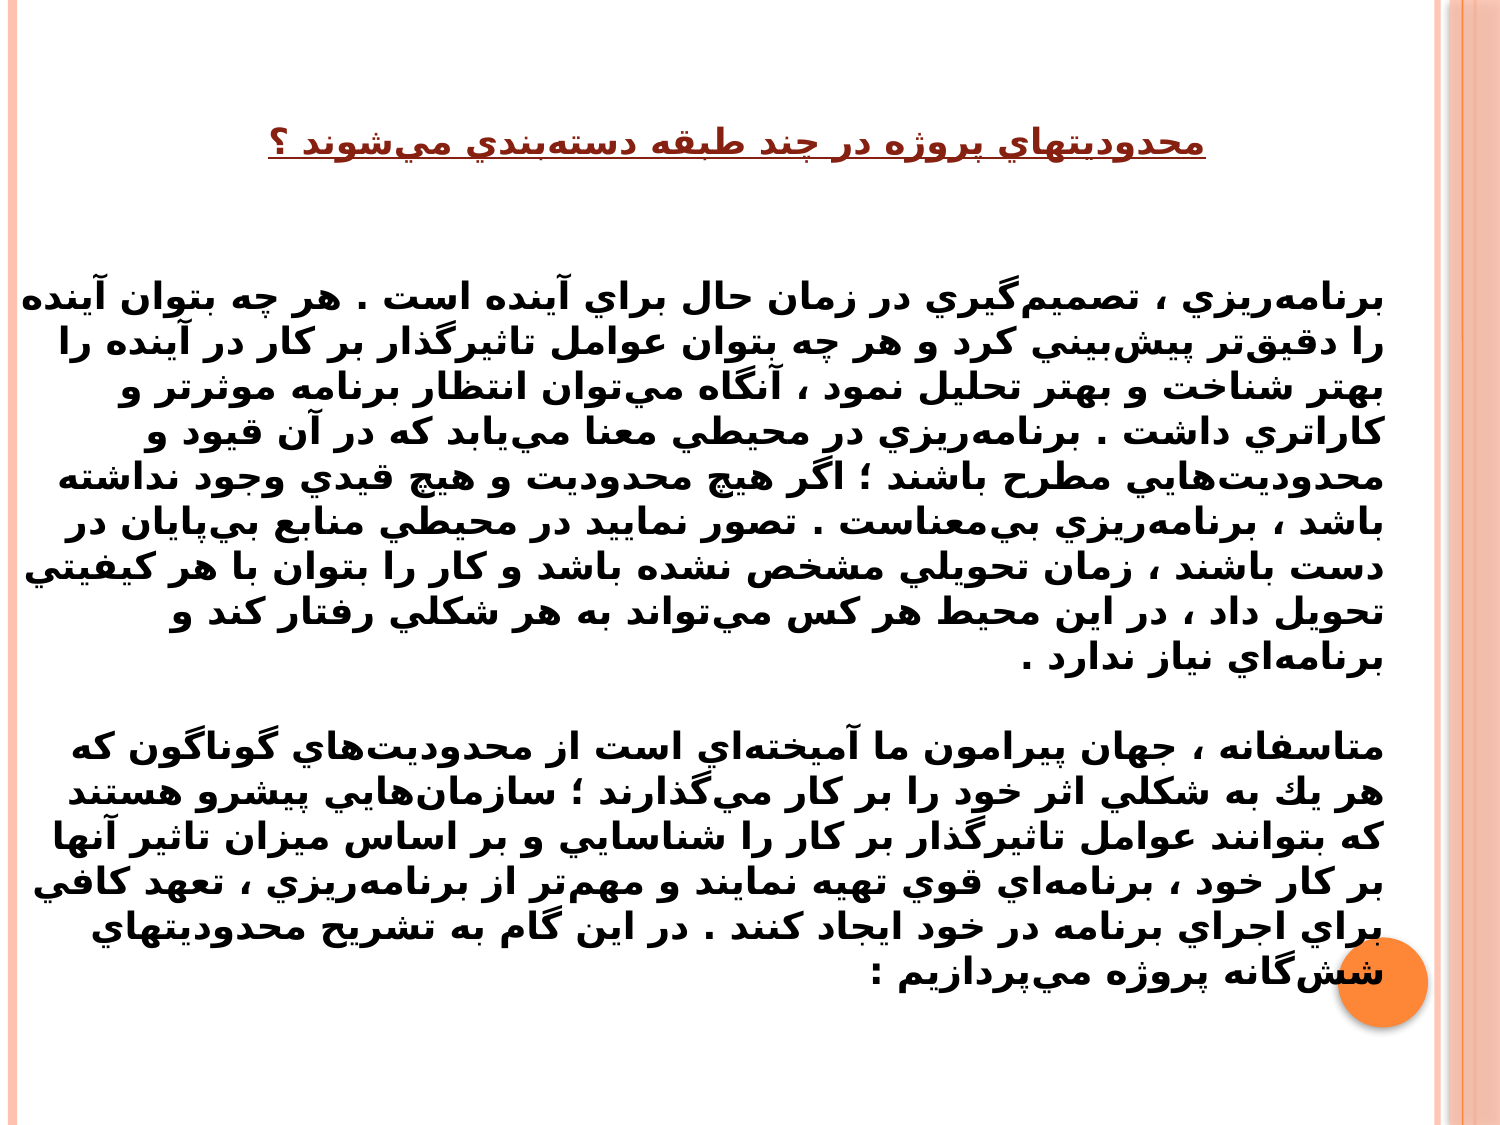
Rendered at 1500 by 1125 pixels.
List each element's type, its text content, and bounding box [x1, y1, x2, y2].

title محدوديتهاي پروژه در چند طبقه دسته‌بندي مي‌شوند ؟ [249, 67, 1225, 213]
text_box برنامه‌ريزي ، تصميم‌گيري در زمان حال براي آينده است . هر چه بتوان آينده را دقيق‌تر پيش‌بيني ‌كرد و هر چه بتوان عوامل تاثيرگذار بر كار در آينده را بهتر شناخت و بهتر تحليل نمود ، آنگاه مي‌توان انتظار برنامه‌ موثرتر و كاراتري داشت . برنامه‌ريزي در محيطي معنا مي‌يابد كه در آن قيود و محدوديت‌هايي مطرح ‌باشند ؛ اگر هيچ محدوديت و هيچ قيدي وجود نداشته ‌باشد ، برنامه‌ريزي بي‌معناست . تصور نماييد در محيطي منابع بي‌پايان در دست باشند ، زمان تحويلي مشخص ‌نشده‌ باشد و كار را بتوان با هر كيفيتي تحويل ‌داد ، در اين محيط هر كس مي‌تواند به‌ هر شكلي رفتار كند و برنامه‌اي نياز ندارد . متاسفانه ، جهان پيرامون ما آميخته‌اي است از محدوديت‌هاي گوناگون كه هر يك به شكلي اثر خود را بر كار مي‌گذارند ؛ سازمان‌هايي پيشرو هستند كه بتوانند عوامل تاثيرگذار بر كار را شناسايي و بر اساس ميزان تاثير آنها بر كار خود ، برنامه‌اي قوي تهيه‌ نمايند و مهم‌تر از برنامه‌ريزي ، تعهد كافي براي اجراي برنامه در خود ايجاد كنند . در اين گام به تشريح محدوديتهاي شش‌گانه پروژه مي‌پردازيم : [0, 264, 1400, 1045]
